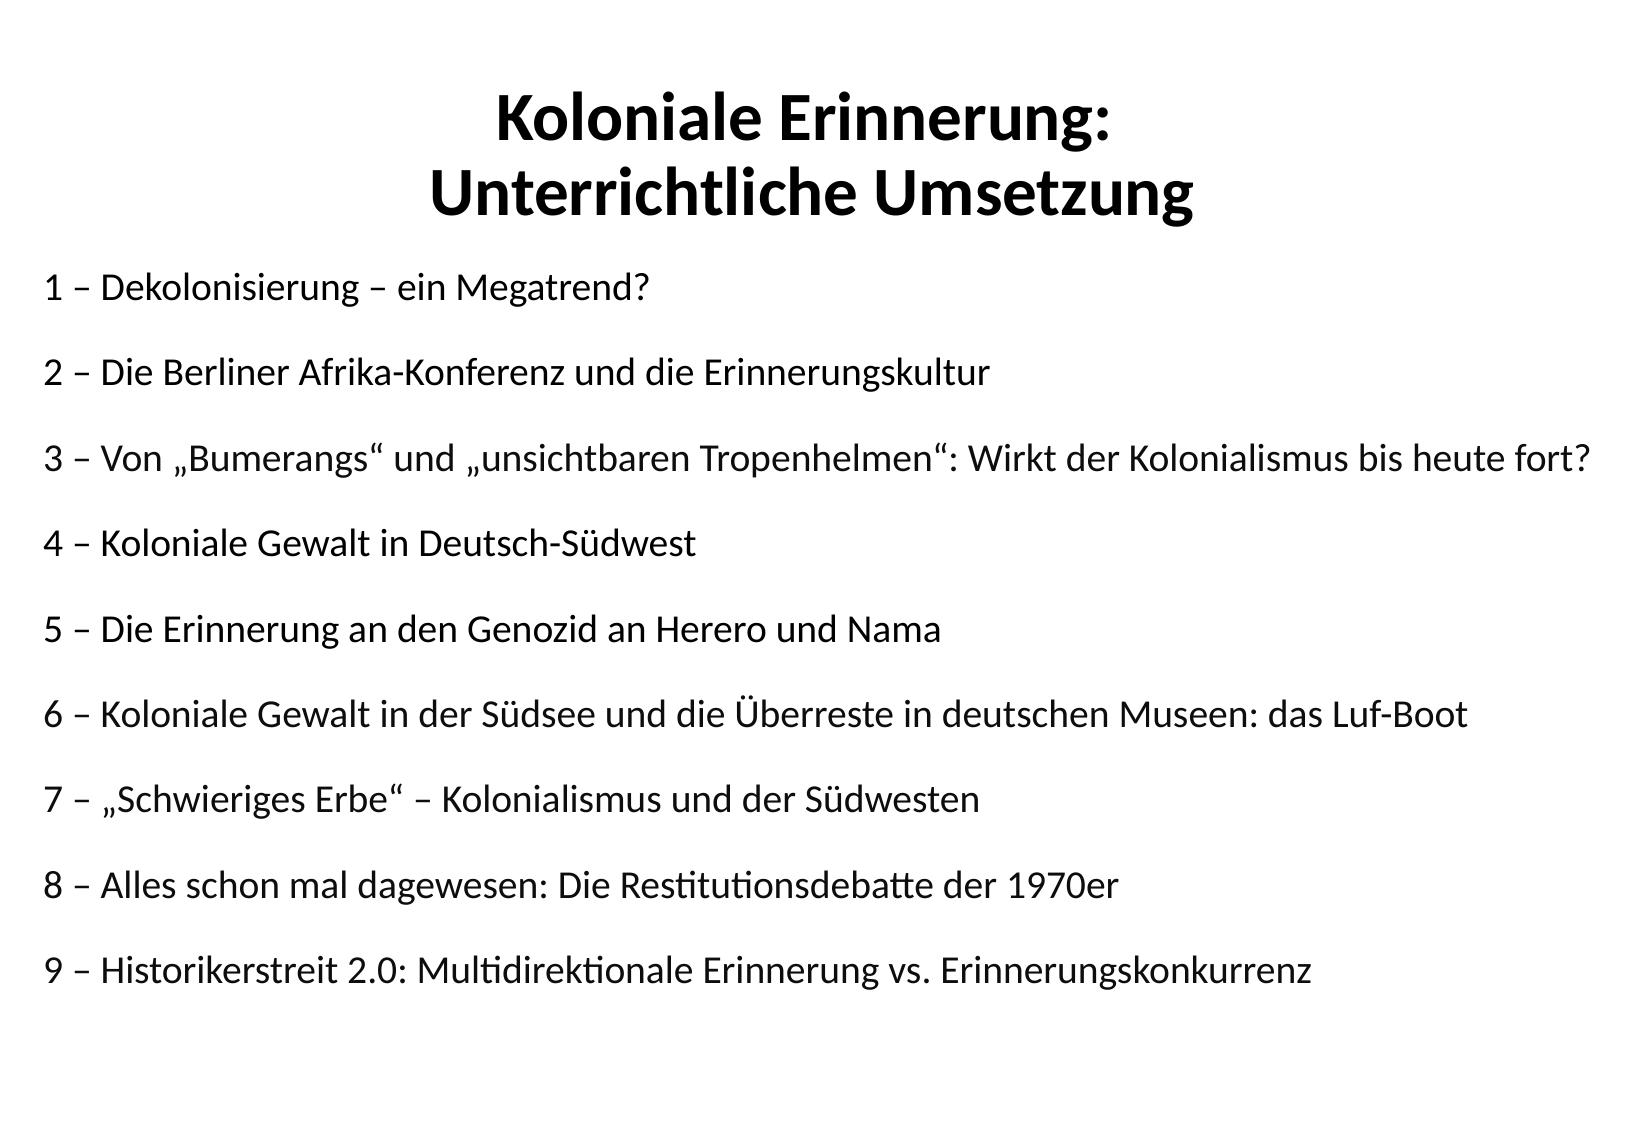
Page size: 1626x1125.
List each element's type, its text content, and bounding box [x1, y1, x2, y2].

text_box 1 – Dekolonisierung – ein Megatrend? 2 – Die Berliner Afrika-Konferenz und die Erinnerungskultur 3 – Von „Bumerangs“ und „unsichtbaren Tropenhelmen“: Wirkt der Kolonialismus bis heute fort? 4 – Koloniale Gewalt in Deutsch-Südwest 5 – Die Erinnerung an den Genozid an Herero und Nama 6 – Koloniale Gewalt in der Südsee und die Überreste in deutschen Museen: das Luf-Boot 7 – „Schwieriges Erbe“ – Kolonialismus und der Südwesten 8 – Alles schon mal dagewesen: Die Restitutionsdebatte der 1970er 9 – Historikerstreit 2.0: Multidirektionale Erinnerung vs. Erinnerungskonkurrenz [28, 258, 1625, 1111]
title Koloniale Erinnerung: Unterrichtliche Umsetzung [0, 72, 1625, 238]
